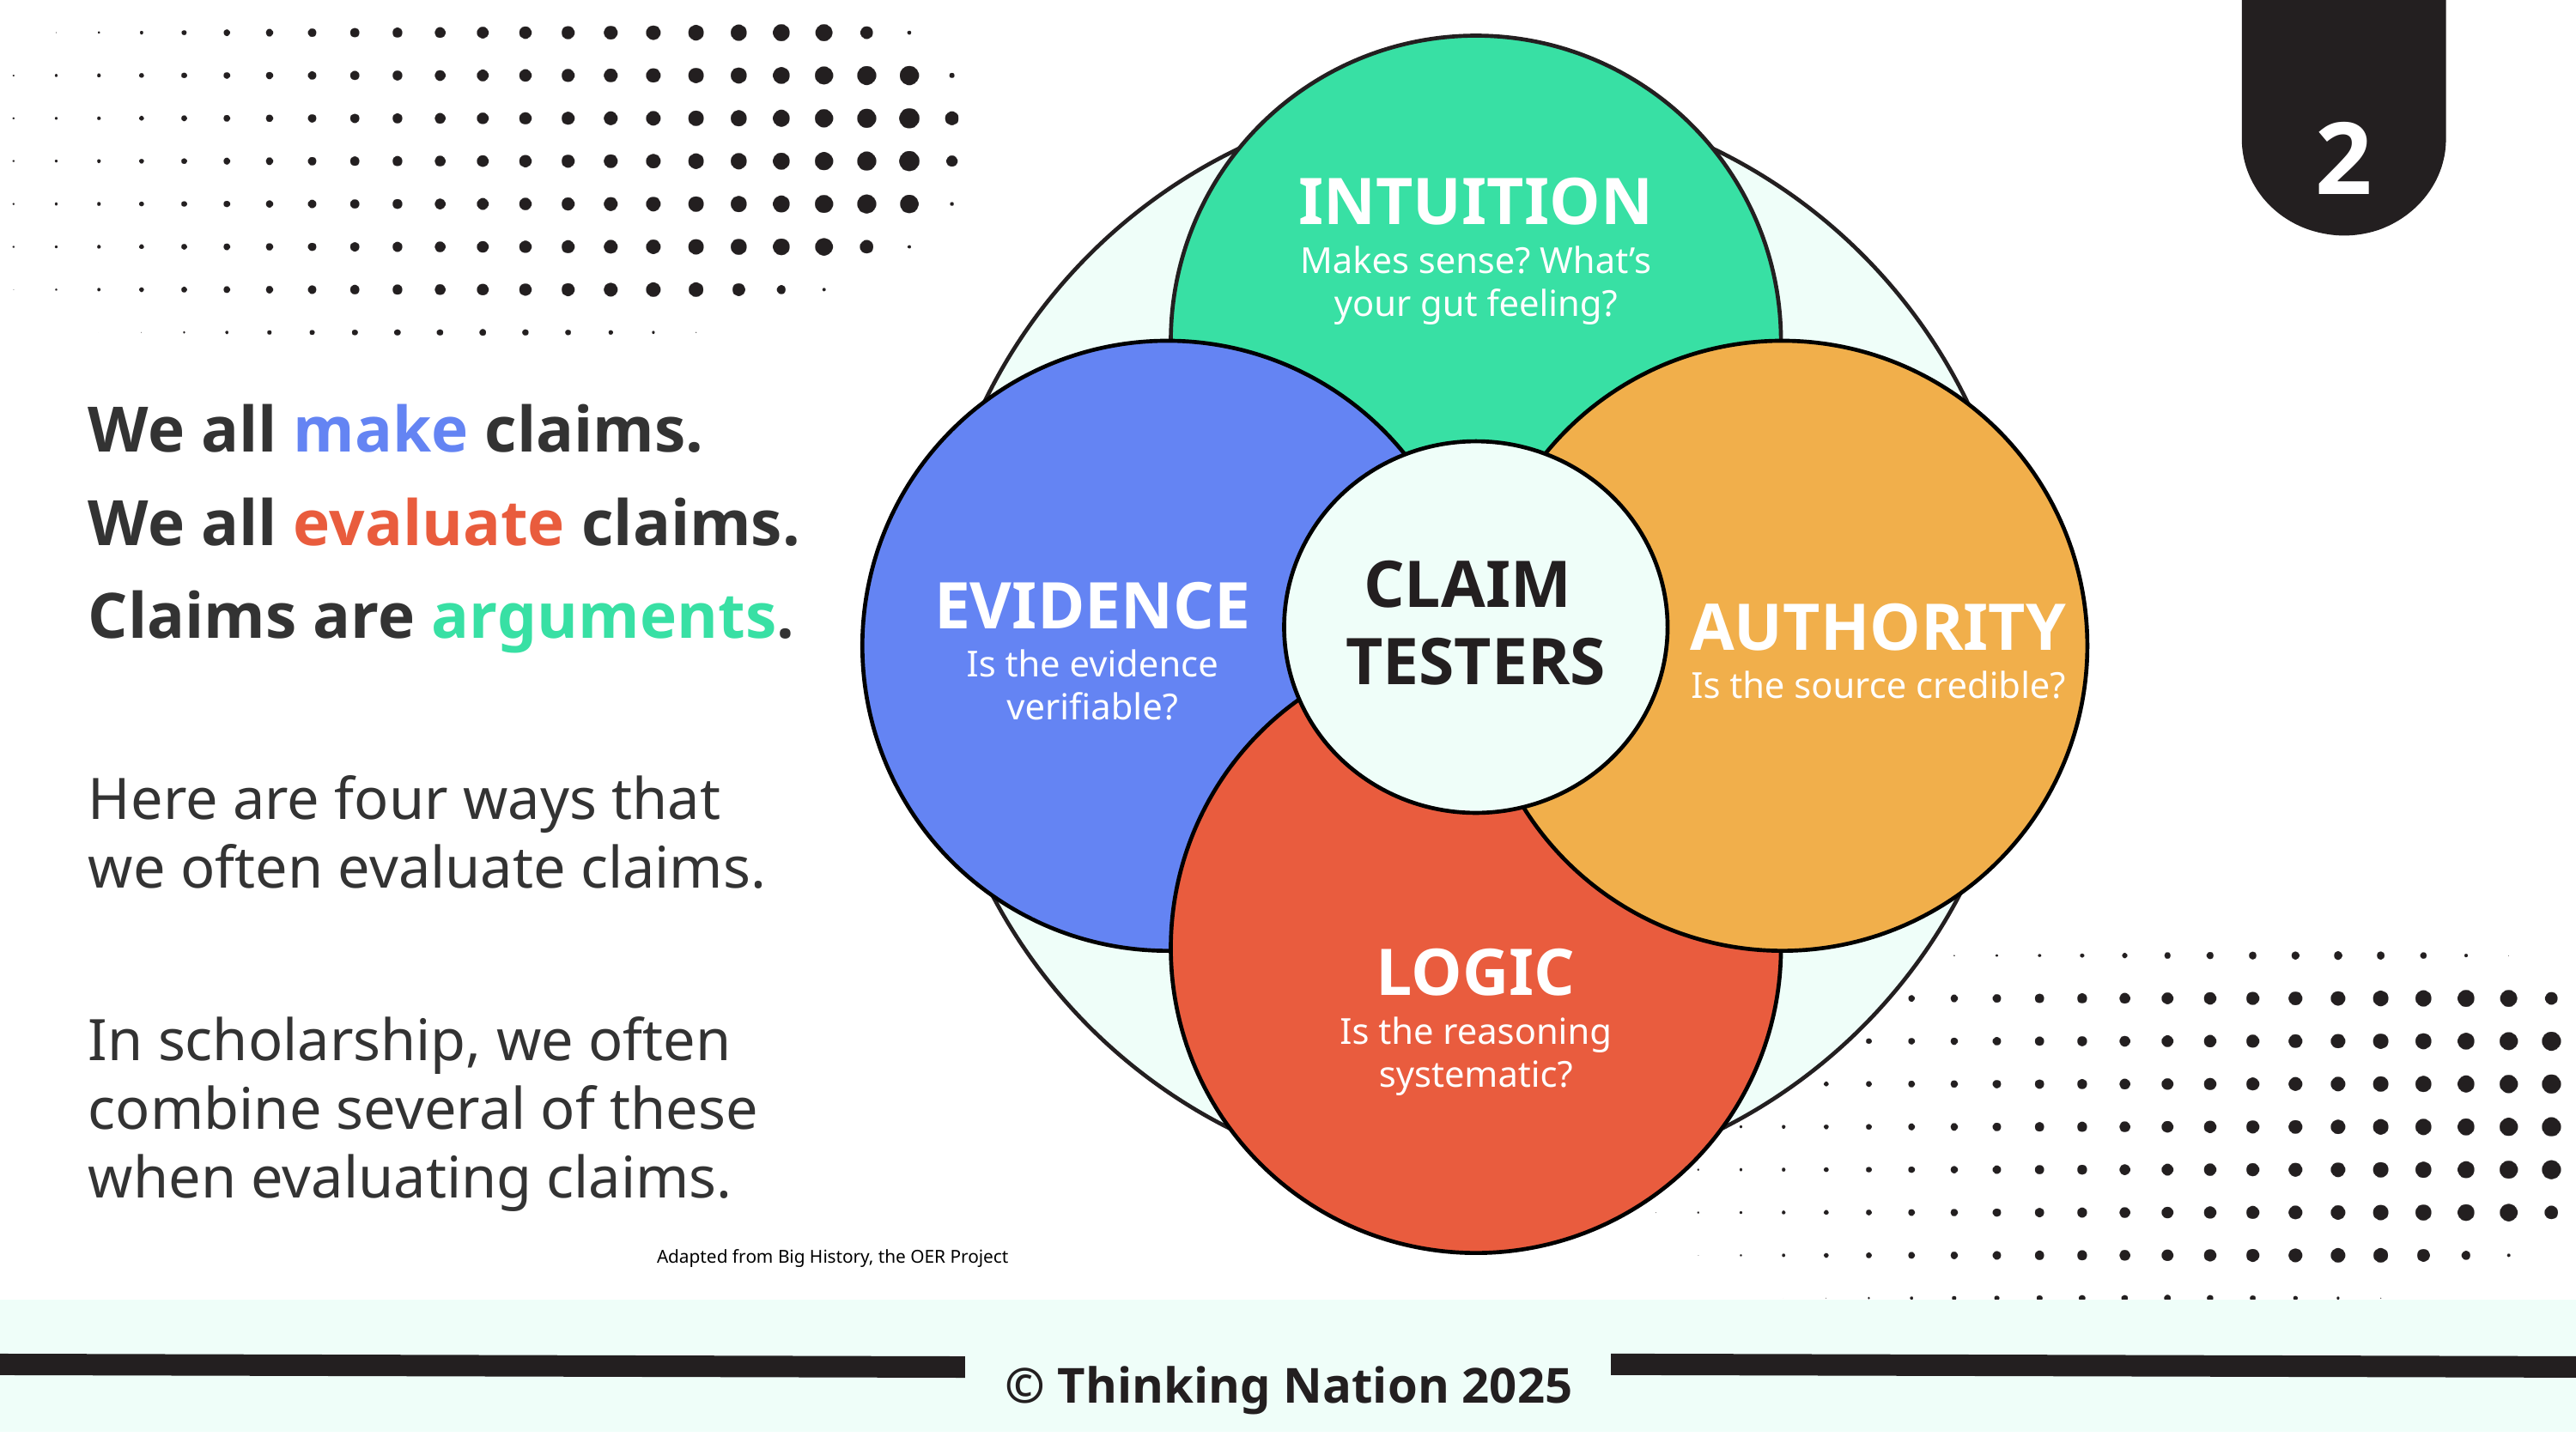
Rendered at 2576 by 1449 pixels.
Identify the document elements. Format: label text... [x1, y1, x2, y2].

text_box We all make claims. We all evaluate claims. Claims are arguments. Here are four ways that we often evaluate claims. In scholarship, we often combine several of these when evaluating claims. [88, 390, 808, 1210]
text_box [0, 0, 959, 336]
text_box [1613, 951, 2576, 1299]
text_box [0, 1299, 2576, 1433]
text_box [862, 35, 2114, 1253]
text_box Adapted from Big History, the OER Project [644, 1232, 1175, 1284]
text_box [2233, 0, 2455, 236]
